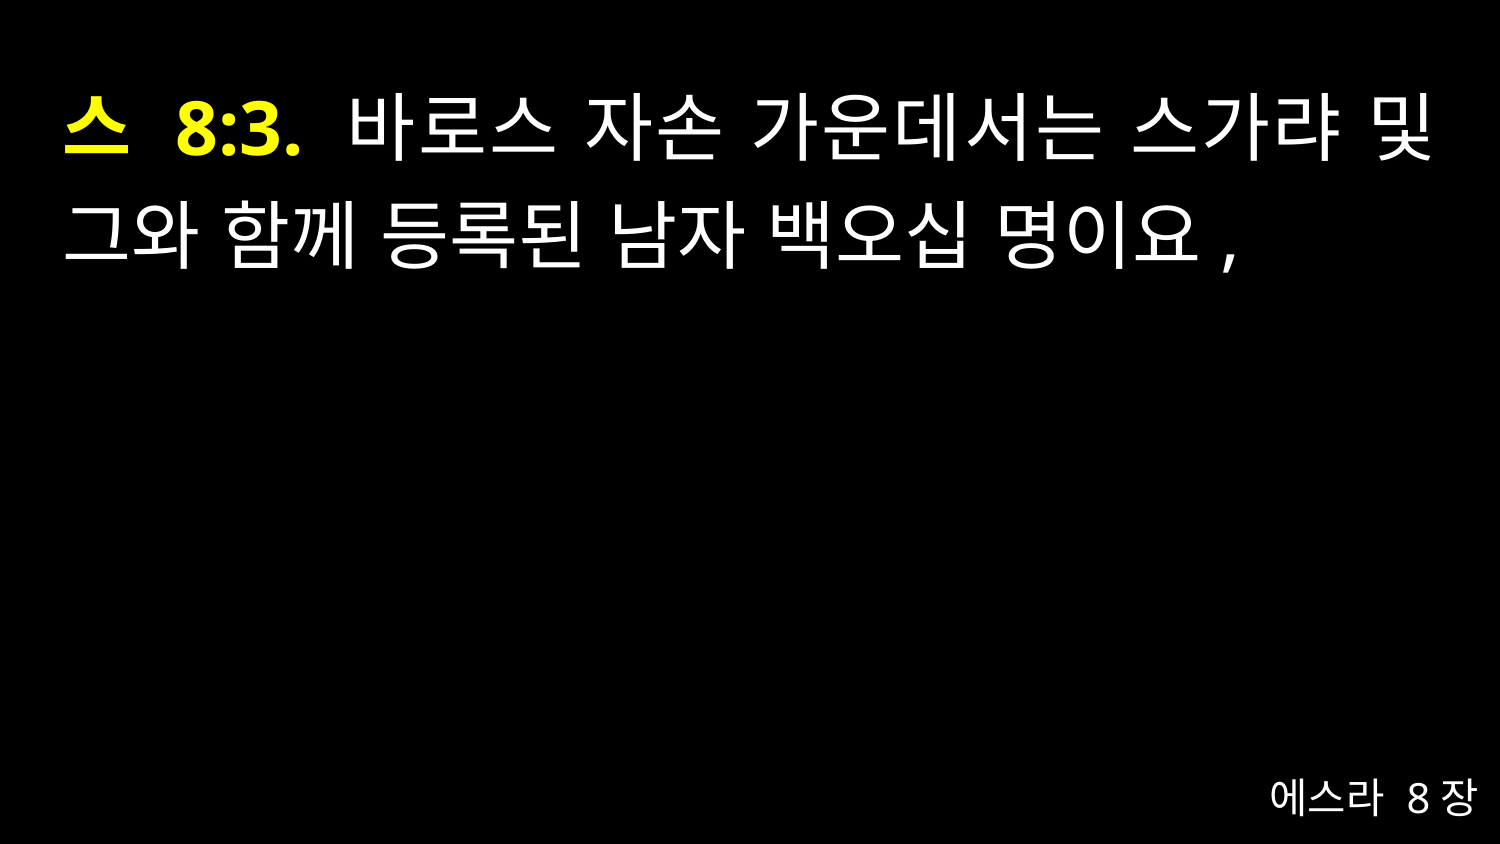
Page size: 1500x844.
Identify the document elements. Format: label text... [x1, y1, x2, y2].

title 스 8:3. 바로스 자손 가운데서는 스가랴 및 그와 함께 등록된 남자 백오십 명이요, [0, 0, 1500, 844]
subtitle 에스라 8장 [916, 770, 1500, 844]
